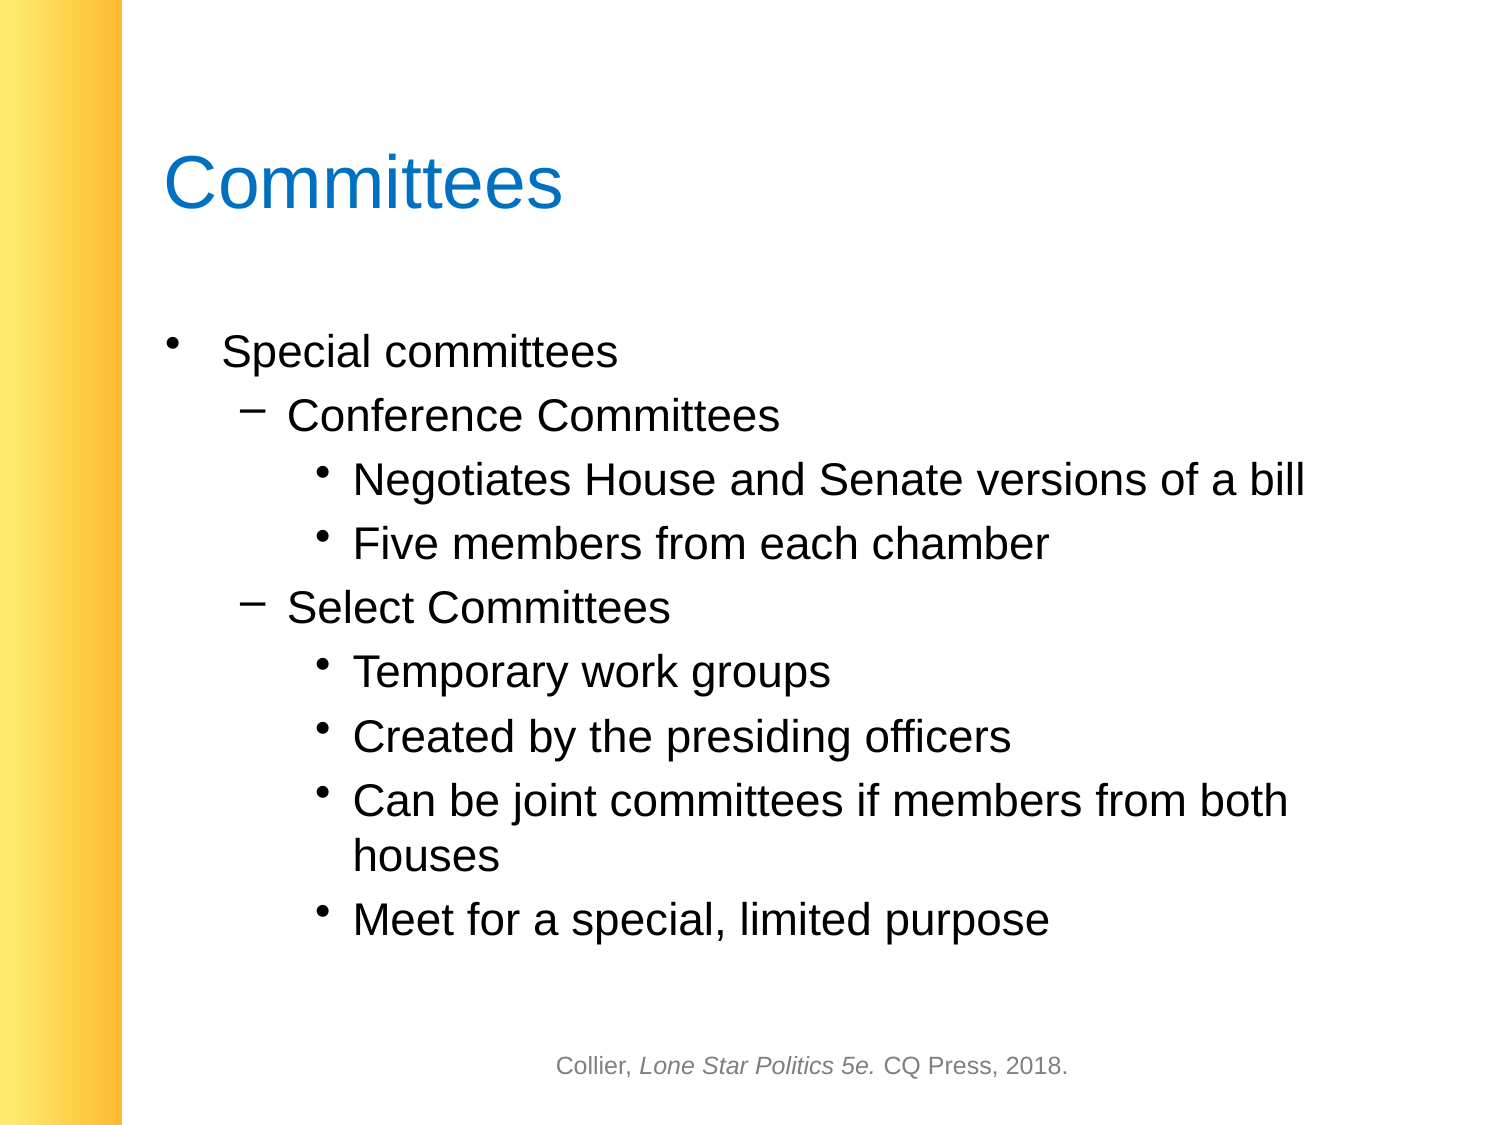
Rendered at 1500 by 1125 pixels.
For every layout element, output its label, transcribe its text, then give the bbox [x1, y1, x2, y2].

title Committees [149, 125, 1462, 314]
picture [0, 0, 1500, 1125]
text_box Collier, Lone Star Politics 5e. CQ Press, 2018. [525, 1042, 1100, 1087]
list Special committees Conference Committees Negotiates House and Senate versions of a bill Five members from each chamber Select Committees Temporary work groups Created by the presiding officers Can be joint committees if members from both houses Meet for a special, limited purpose [150, 313, 1443, 1091]
